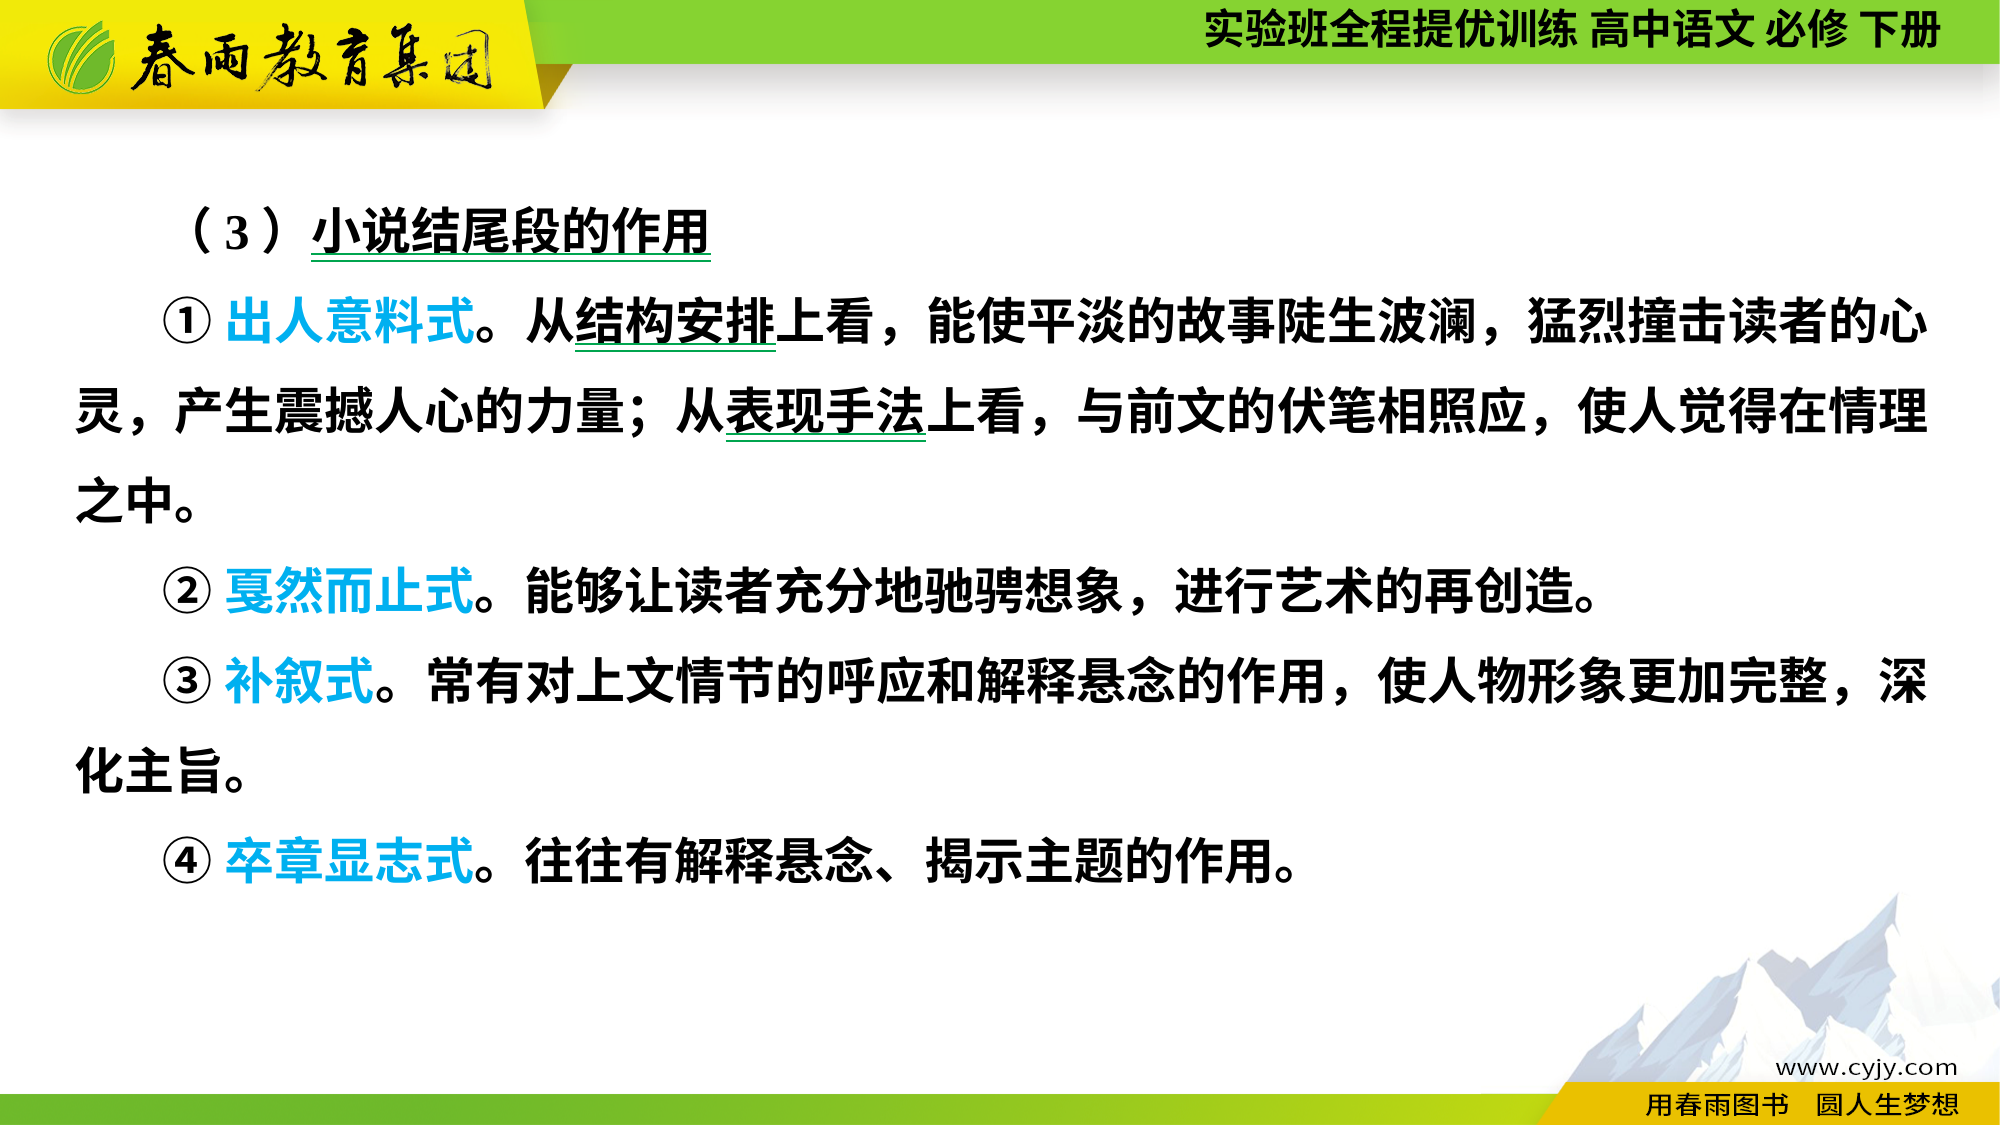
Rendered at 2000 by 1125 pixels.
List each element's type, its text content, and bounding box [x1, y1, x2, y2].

picture [0, 0, 2000, 1125]
list （3）小说结尾段的作用 ①出人意料式。从结构安排上看，能使平淡的故事陡生波澜，猛烈撞击读者的心灵，产生震撼人心的力量；从表现手法上看，与前文的伏笔相照应，使人觉得在情理之中。 ②戛然而止式。能够让读者充分地驰骋想象，进行艺术的再创造。 ③补叙式。常有对上文情节的呼应和解释悬念的作用，使人物形象更加完整，深化主旨。 ④卒章显志式。往往有解释悬念、揭示主题的作用。 [59, 162, 1944, 894]
